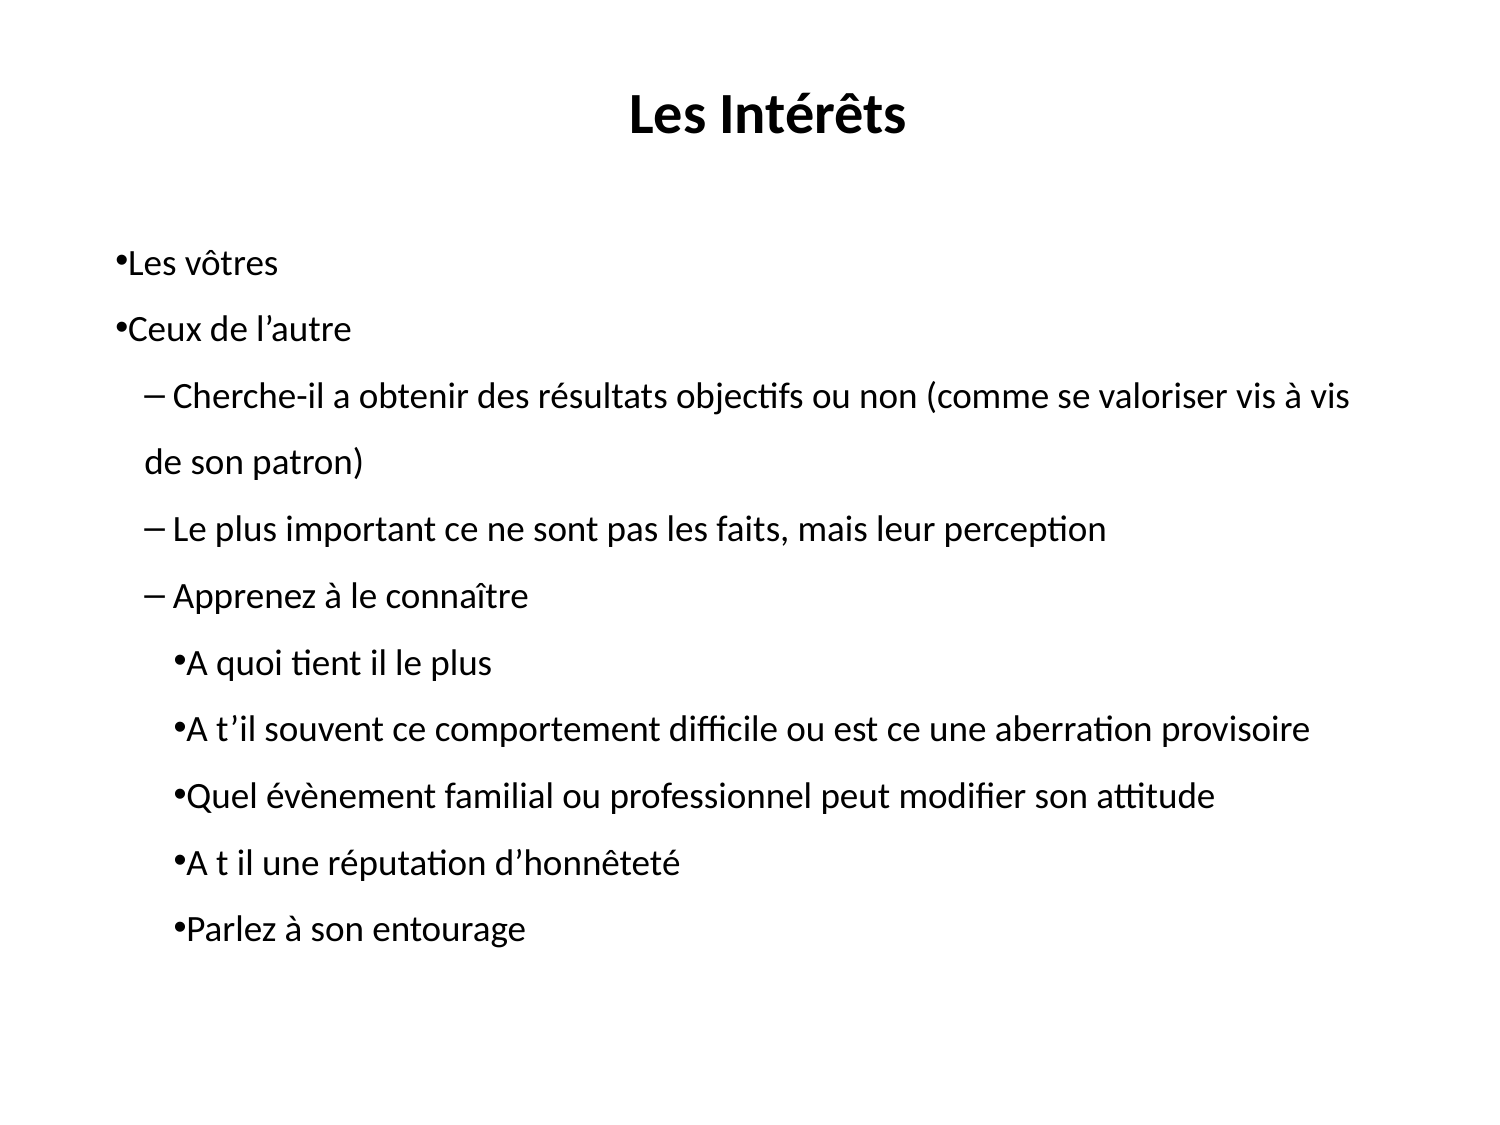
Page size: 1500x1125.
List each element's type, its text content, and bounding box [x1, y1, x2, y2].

title Les Intérêts [128, 46, 1408, 173]
list Les vôtres Ceux de l’autre Cherche-il a obtenir des résultats objectifs ou non (comme se valoriser vis à vis de son patron) Le plus important ce ne sont pas les faits, mais leur perception Apprenez à le connaître A quoi tient il le plus A t’il souvent ce comportement difficile ou est ce une aberration provisoire Quel évènement familial ou professionnel peut modifier son attitude A t il une réputation d’honnêteté Parlez à son entourage [100, 208, 1387, 960]
